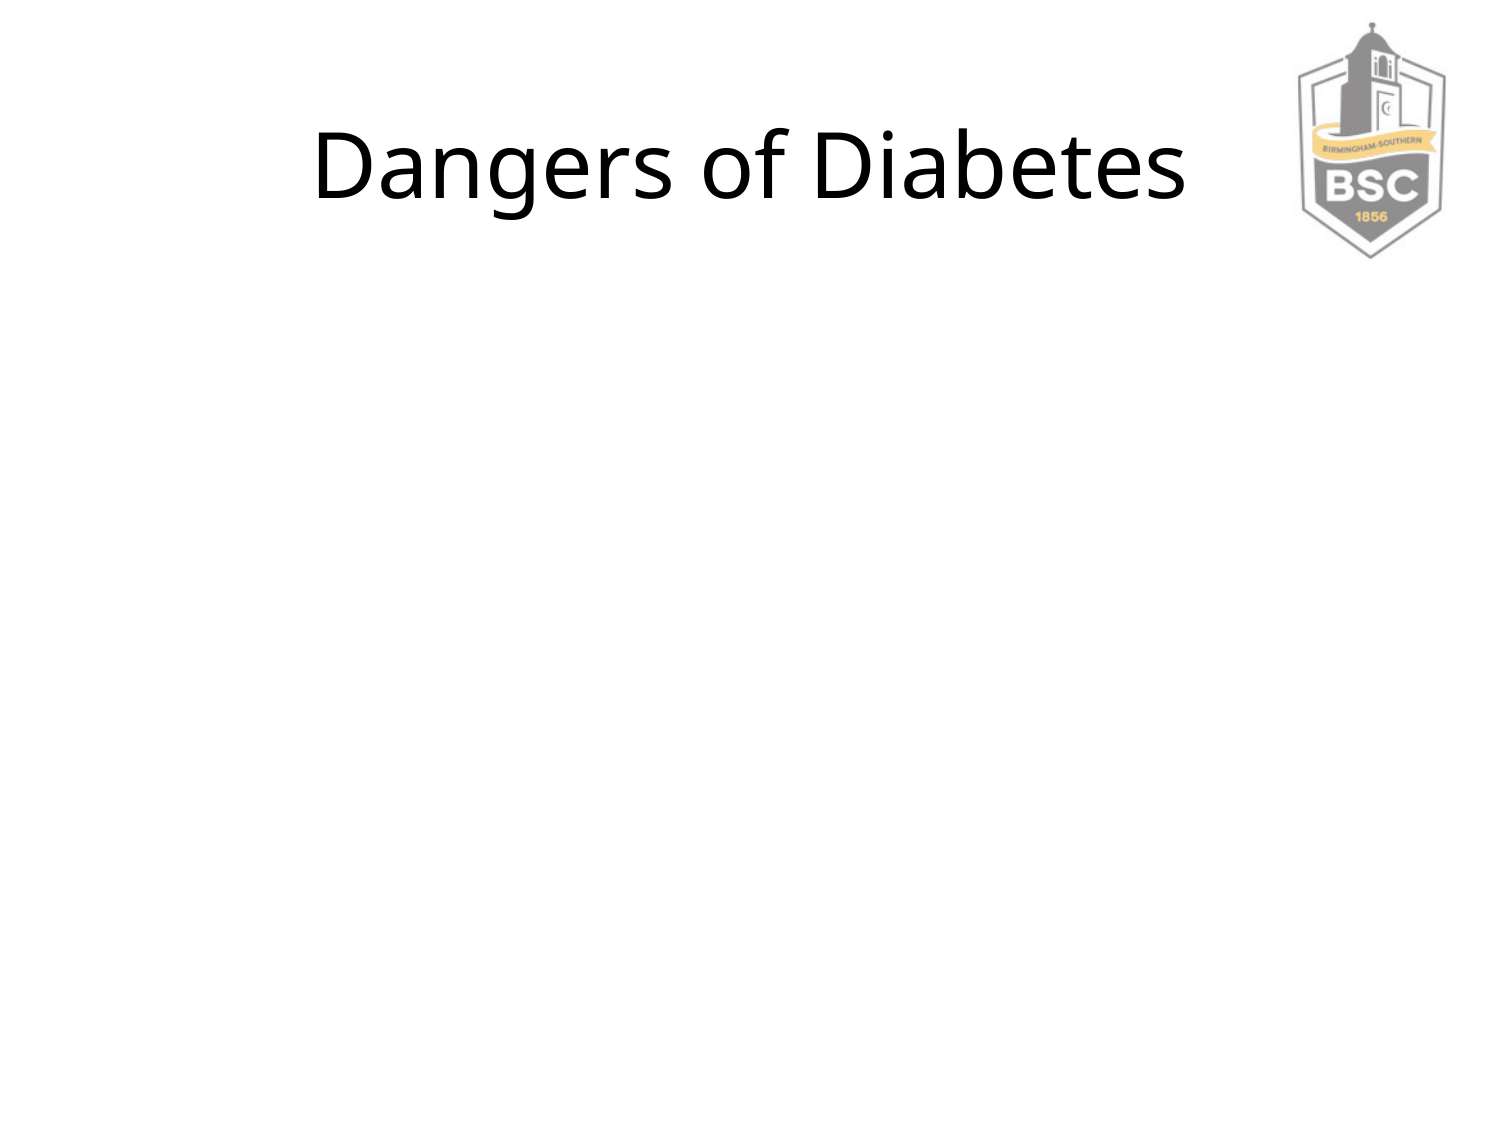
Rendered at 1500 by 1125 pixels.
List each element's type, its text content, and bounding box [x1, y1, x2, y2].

picture [1283, 14, 1461, 269]
title Dangers of Diabetes [103, 59, 1397, 278]
